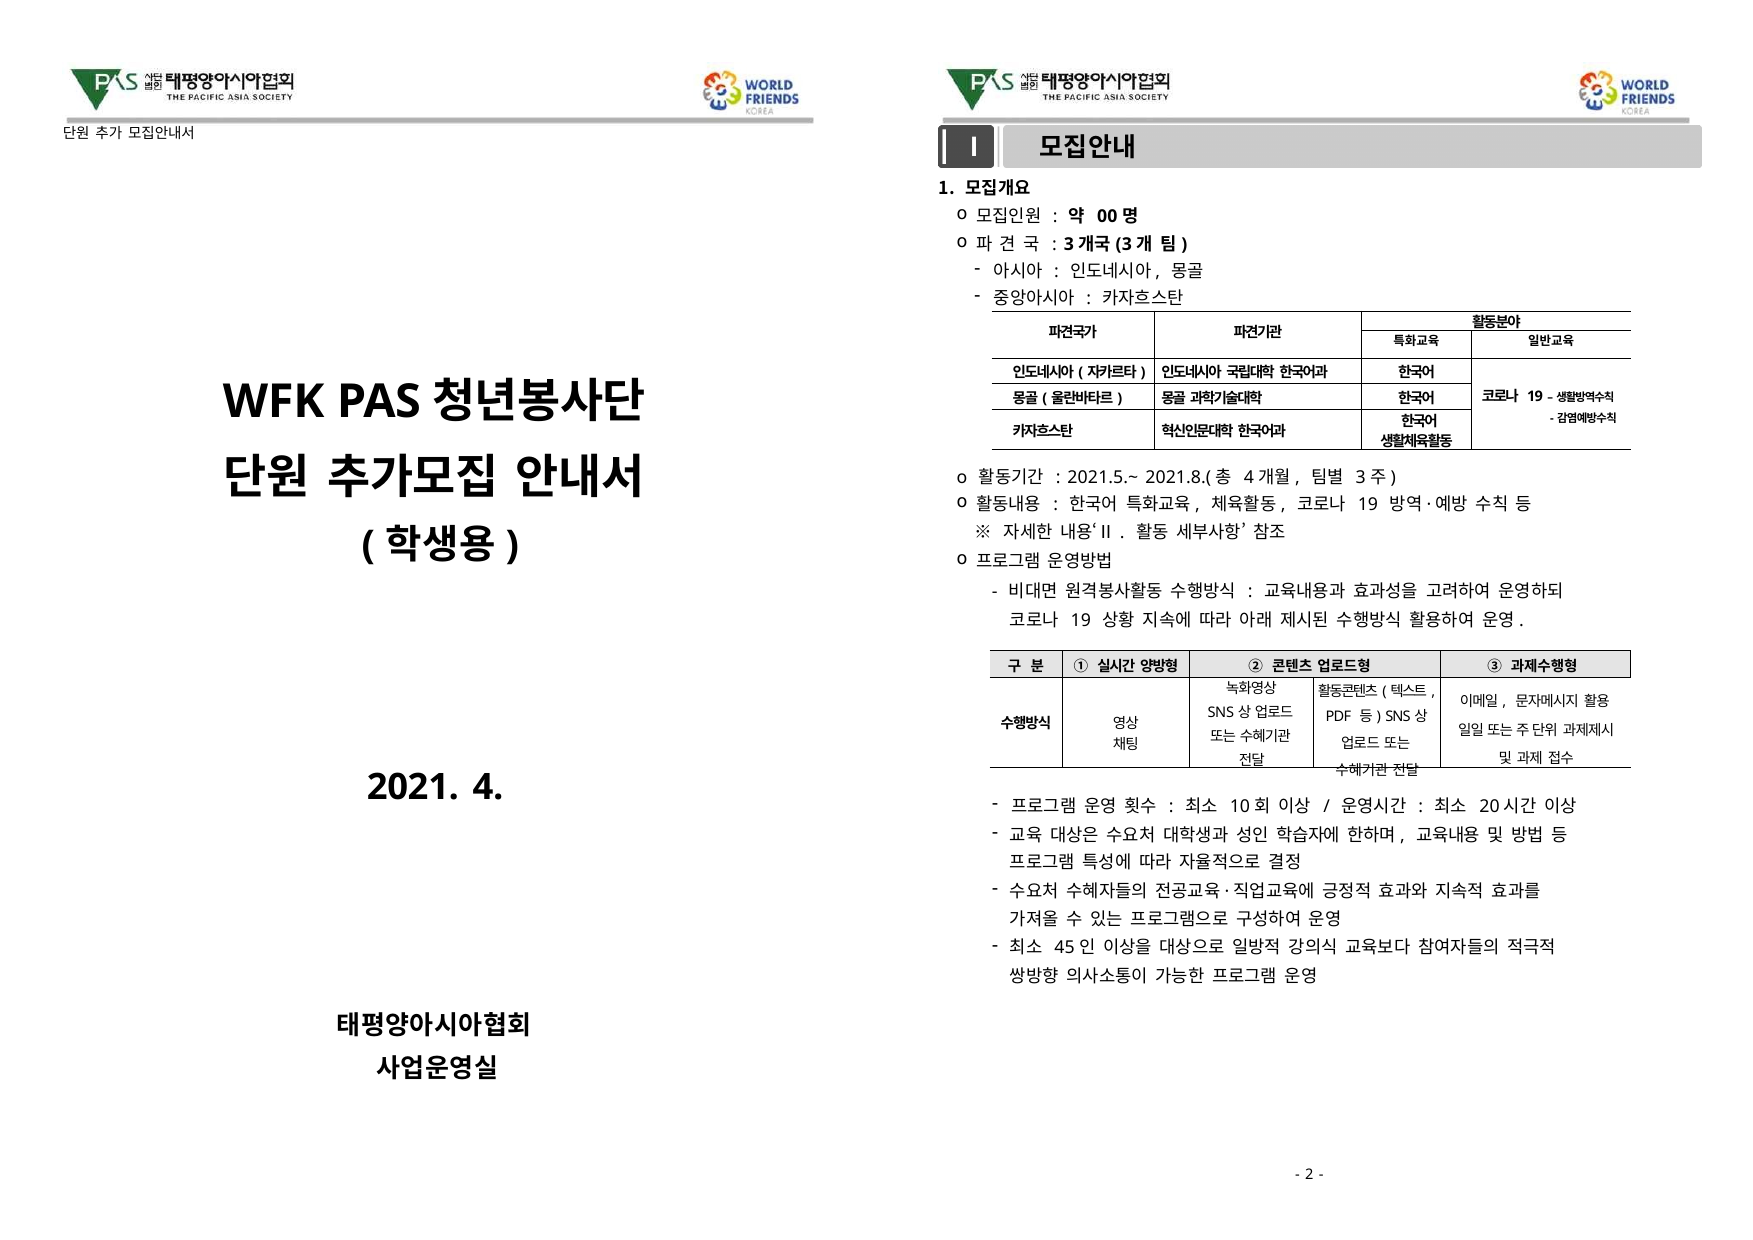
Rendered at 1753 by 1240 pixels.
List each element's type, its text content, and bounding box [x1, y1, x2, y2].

table_header ③ 과제수행형 [1441, 651, 1630, 677]
table_header 활동분야 [1362, 312, 1631, 330]
text_box 2021. 4. [364, 760, 515, 807]
table_cell 인도네시아(자카르타) [992, 359, 1154, 383]
table_cell 영상 채팅 [1063, 678, 1189, 767]
table_header 구 분 [990, 651, 1062, 677]
table_cell 일반교육 [1472, 331, 1631, 358]
table_cell 한국어 [1362, 359, 1471, 383]
table_cell 한국어 생활체육활동 [1362, 410, 1471, 449]
table_cell 코로나 19 –생활방역수칙 -감염예방수칙 [1472, 359, 1631, 449]
text_box o 활동기간 : 2021.5.~ 2021.8.(총 4개월, 팀별 3주) 활동내용 : 한국어 특화교육, 체육활동, 코로나 19 방역·예방 수칙 등 ※ 자세한 내용‘Ⅱ. 활동 세부사항’ 참조 프로그램 운영방법 - 비대면 원격봉사활동 수행방식 : 교육내용과 효과성을 고려하여 운영하되 코로나 19 상황 지속에 따라 아래 제시된 수행방식 활용하여 운영. [954, 458, 1614, 630]
text_box WFK PAS청년봉사단 단원 추가모집 안내서 (학생용) [211, 349, 668, 567]
text_box 프로그램 운영 횟수 : 최소 10회 이상 / 운영시간 : 최소 20시간 이상 교육 대상은 수요처 대학생과 성인 학습자에 한하며, 교육내용 및 방법 등 프로그램 특성에 따라 자율적으로 결정 수요처 수혜자들의 전공교육·직업교육에 긍정적 효과와 지속적 효과를 가져올 수 있는 프로그램으로 구성하여 운영 최소 45인 이상을 대상으로 일방적 강의식 교육보다 참여자들의 적극적 쌍방향 의사소통이 가능한 프로그램 운영 [990, 785, 1617, 986]
table_header ② 콘텐츠 업로드형 [1190, 651, 1440, 677]
table_cell 인도네시아 국립대학 한국어과 [1155, 359, 1361, 383]
table_cell 혁신인문대학 한국어과 [1155, 410, 1361, 449]
text_box - 2 - [1292, 1163, 1339, 1183]
table_cell 특화교육 [1362, 331, 1471, 358]
table_header ① 실시간 양방형 [1063, 651, 1189, 677]
table_cell 몽골 과학기술대학 [1155, 384, 1361, 409]
table_cell 수행방식 [990, 678, 1062, 767]
table_cell 활동콘텐츠(텍스트, PDF 등) SNS상 업로드 또는 수혜기관 전달 [1314, 678, 1440, 767]
table_cell 한국어 [1362, 384, 1471, 409]
text_box 단원 추가 모집안내서 [60, 121, 213, 141]
table_cell 녹화영상 SNS상 업로드 또는 수혜기관 전달 [1190, 678, 1313, 767]
picture [62, 62, 814, 126]
table_header 파견기관 [1155, 312, 1361, 358]
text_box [938, 62, 1703, 168]
table_cell 이메일, 문자메시지 활용 일일 또는 주 단위 과제제시 및 과제 접수 [1441, 678, 1631, 767]
text_box 태평양아시아협회 사업운영실 [334, 995, 552, 1083]
table_cell 몽골(울란바타르) [992, 384, 1154, 409]
text_box Ⅰ 모집안내 모집개요 모집인원 : 약 00명 파 견 국 : 3개국(3개 팀) 아시아 : 인도네시아, 몽골 중앙아시아 : 카자흐스탄 [936, 175, 1213, 308]
table_header 파견국가 [992, 312, 1154, 358]
table_cell 카자흐스탄 [992, 410, 1154, 449]
